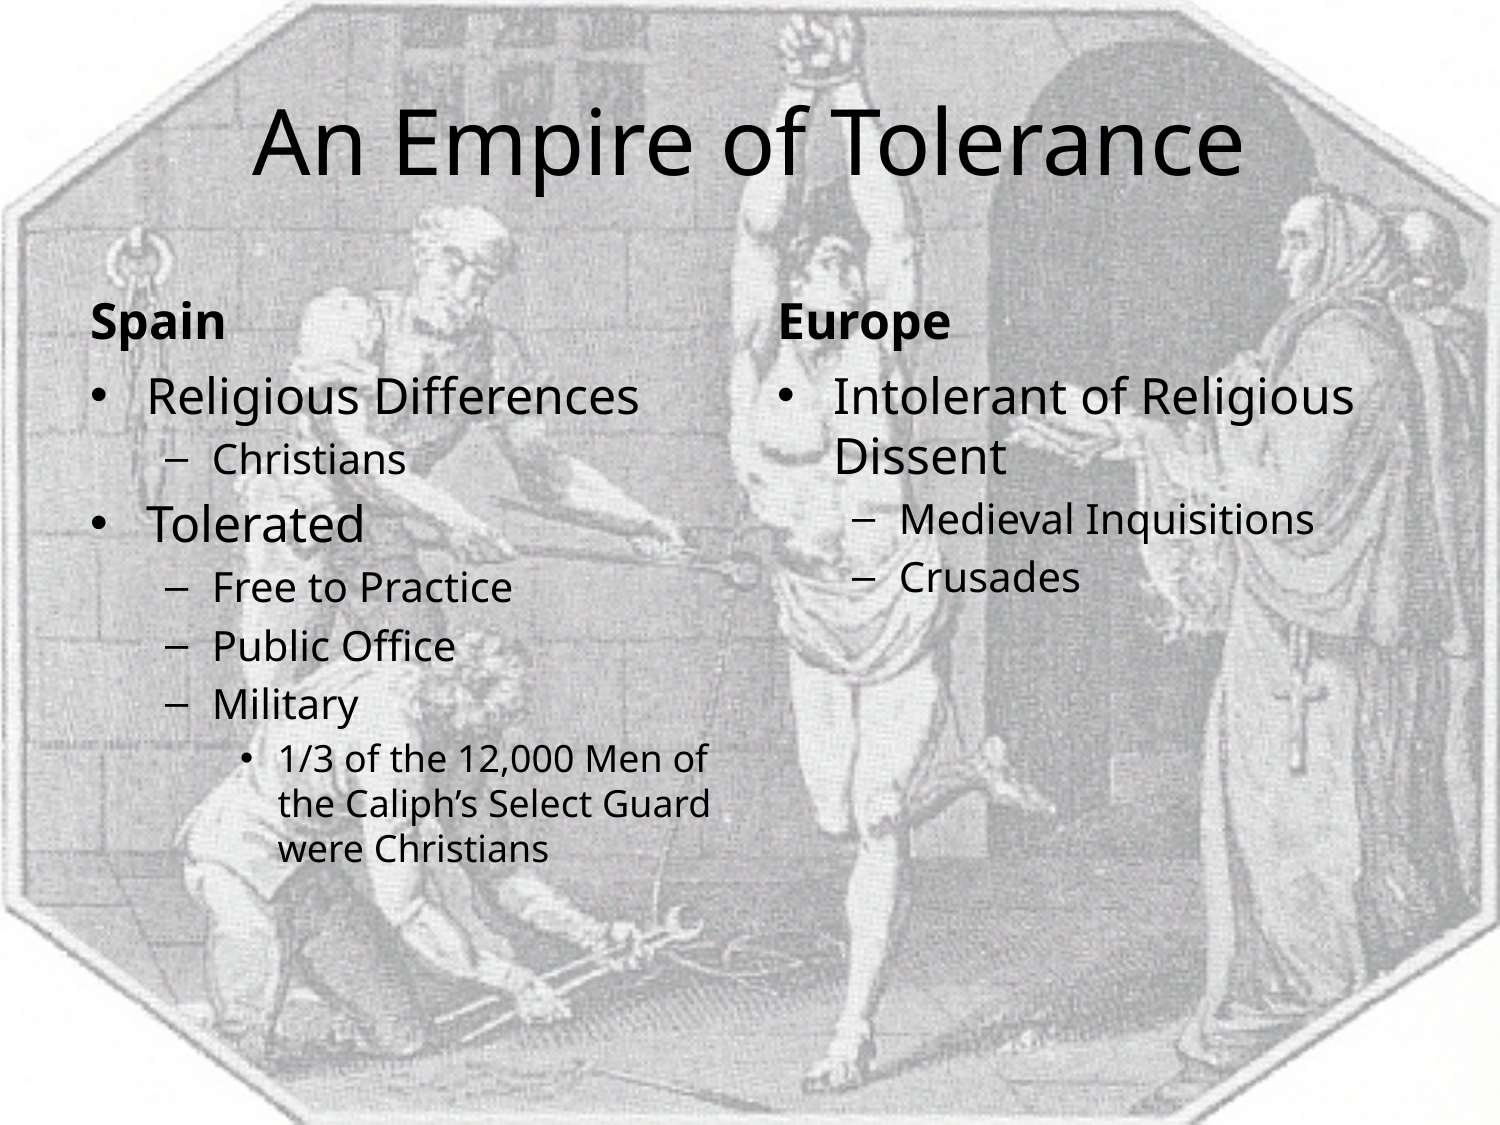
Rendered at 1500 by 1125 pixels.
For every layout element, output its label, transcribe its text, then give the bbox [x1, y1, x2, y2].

list Spain [75, 251, 738, 356]
list Religious Differences Christians Tolerated Free to Practice Public Office Military 1/3 of the 12,000 Men of the Caliph’s Select Guard were Christians [75, 356, 738, 1005]
title An Empire of Tolerance [75, 45, 1425, 233]
list Europe [761, 251, 1425, 356]
list Intolerant of Religious Dissent Medieval Inquisitions Crusades [761, 356, 1425, 1005]
